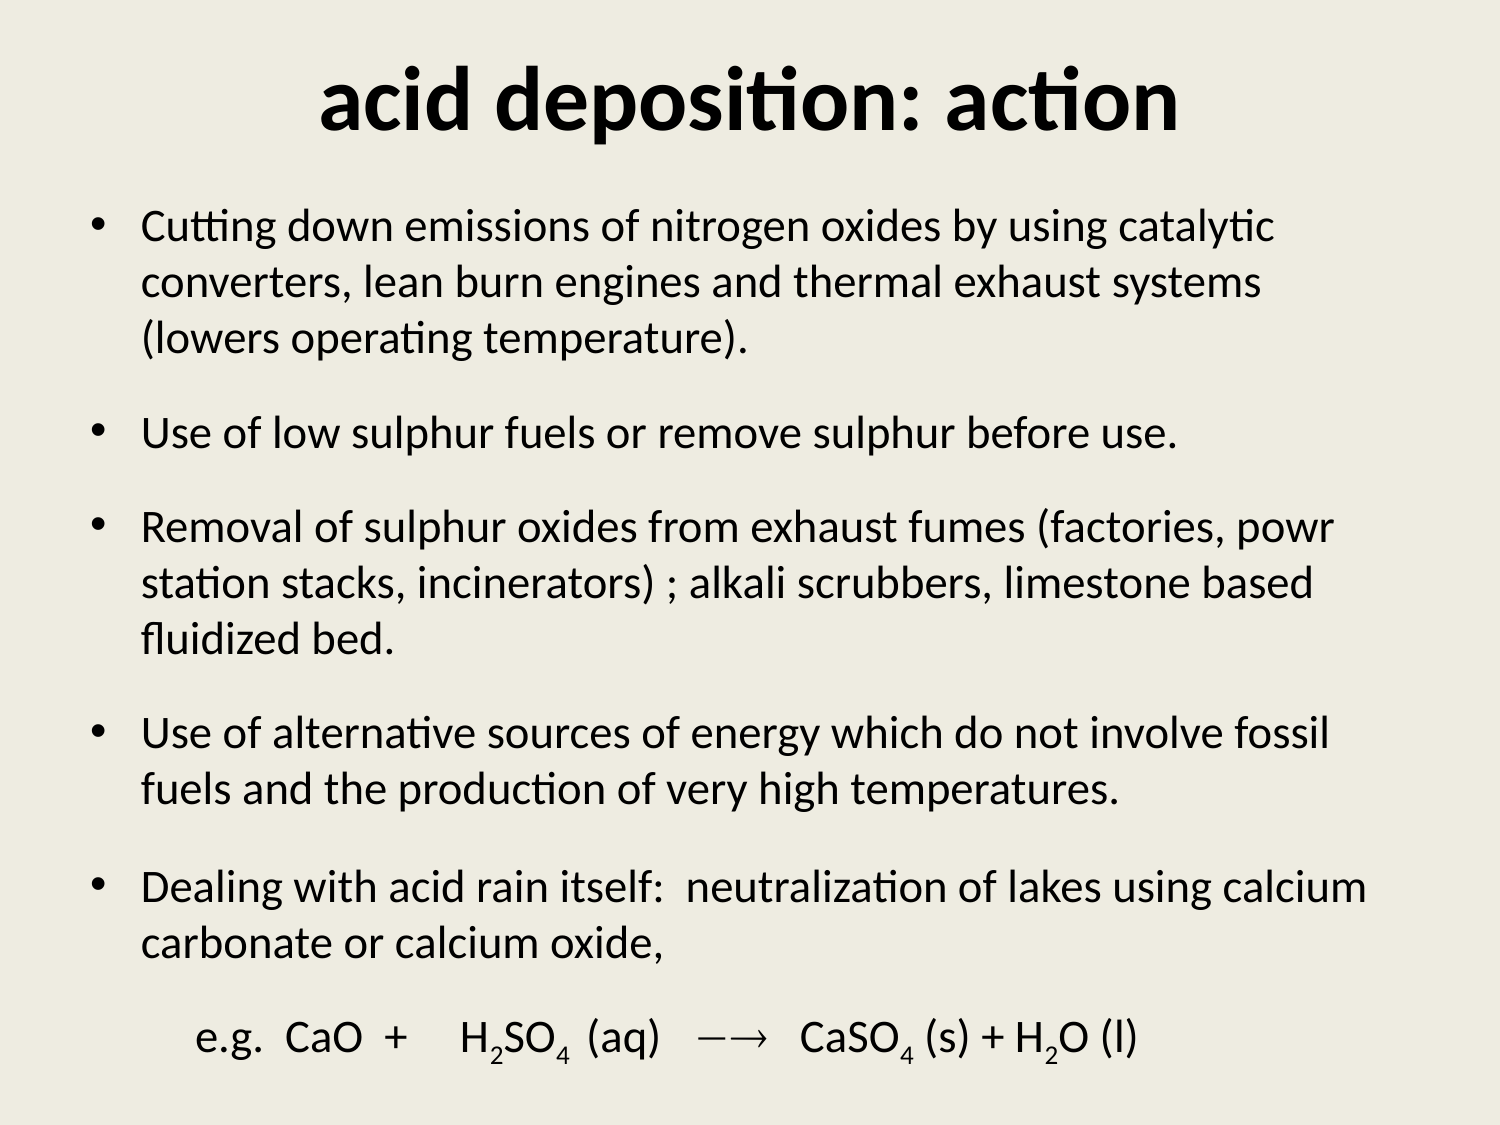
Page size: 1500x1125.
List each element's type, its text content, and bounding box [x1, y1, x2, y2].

list Cutting down emissions of nitrogen oxides by using catalytic converters, lean burn engines and thermal exhaust systems (lowers operating temperature). Use of low sulphur fuels or remove sulphur before use. Removal of sulphur oxides from exhaust fumes (factories, powr station stacks, incinerators) ; alkali scrubbers, limestone based fluidized bed. Use of alternative sources of energy which do not involve fossil fuels and the production of very high temperatures. Dealing with acid rain itself: neutralization of lakes using calcium carbonate or calcium oxide, e.g. CaO + H2SO4 (aq)  CaSO4 (s) + H2O (l) [75, 187, 1425, 1087]
title acid deposition: action [75, 0, 1425, 187]
